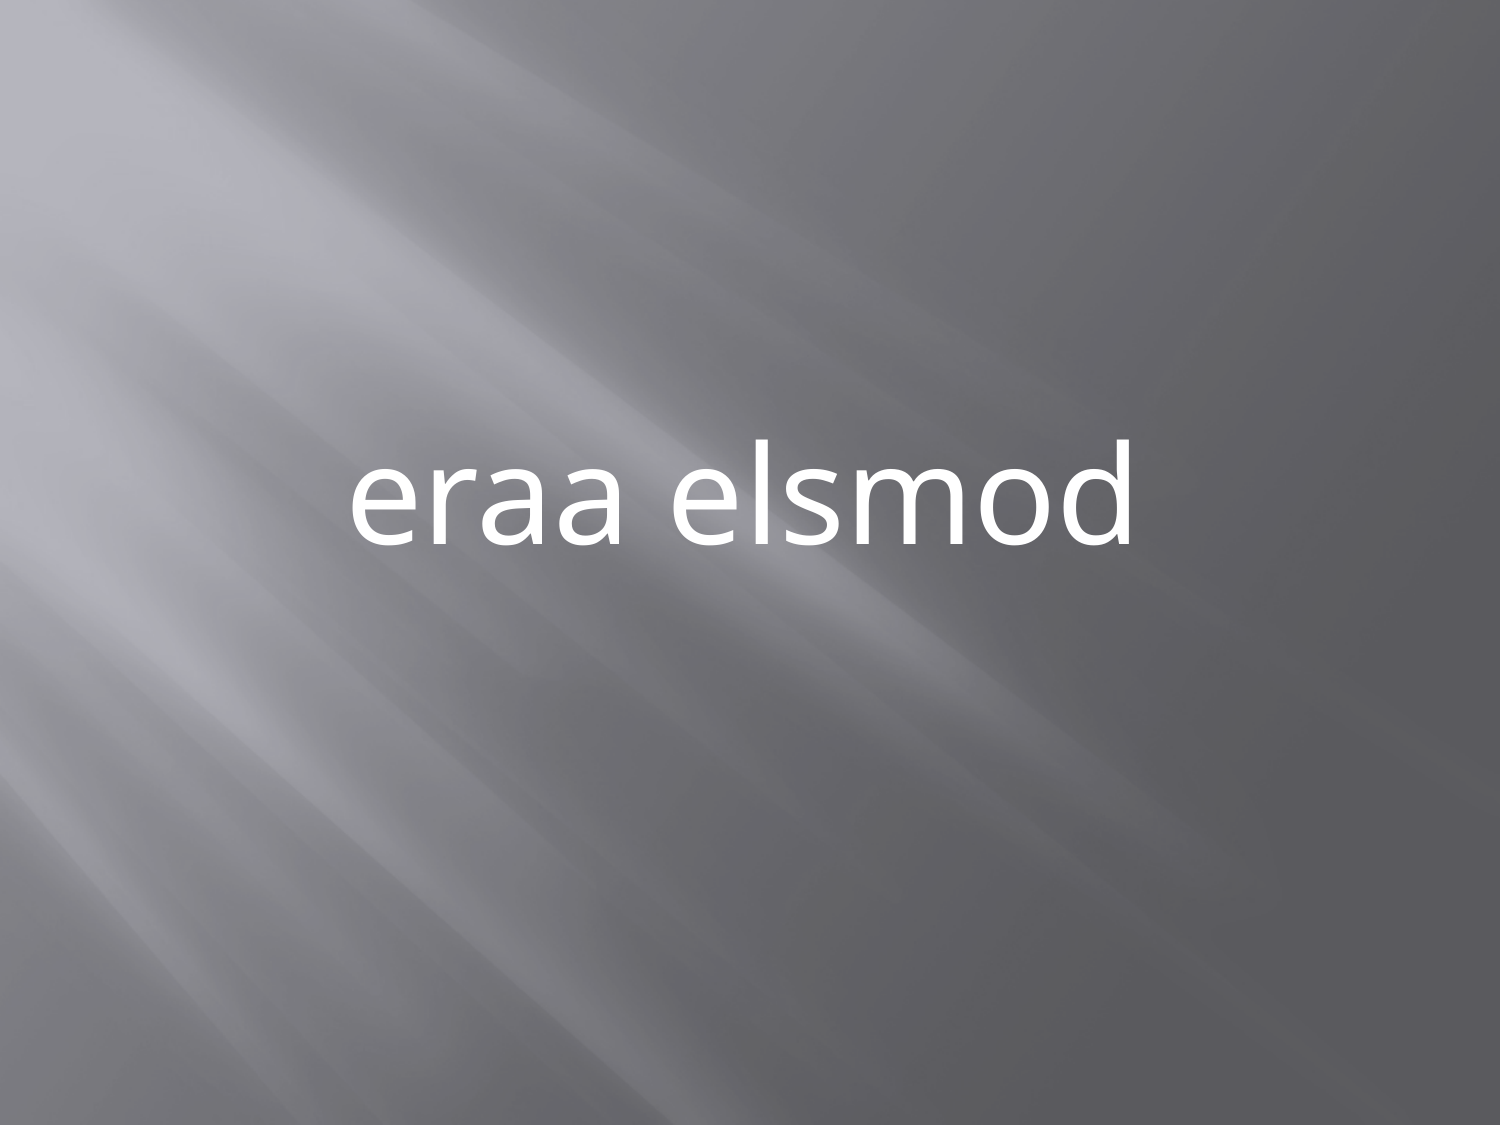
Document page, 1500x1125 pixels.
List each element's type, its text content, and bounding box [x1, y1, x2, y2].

text_box eraa elsmod [324, 399, 1163, 580]
